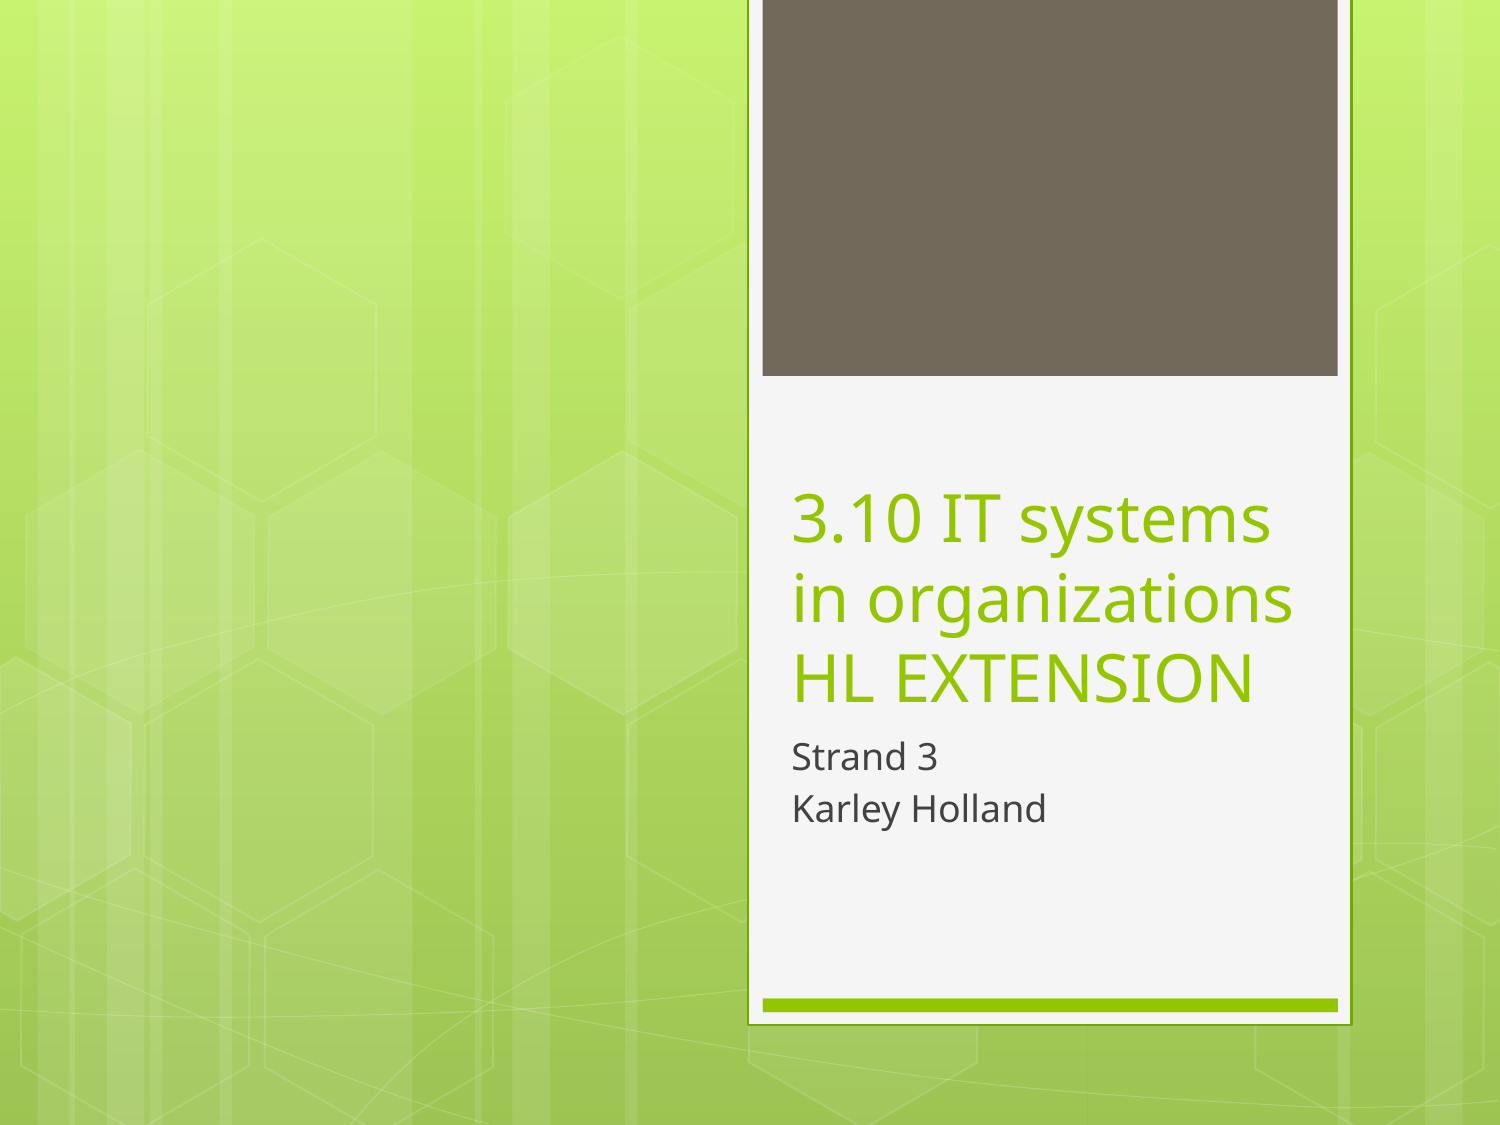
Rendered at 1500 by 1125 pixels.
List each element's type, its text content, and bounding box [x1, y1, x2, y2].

title 3.10 IT systems in organizations HL EXTENSION [776, 444, 1320, 724]
subtitle Strand 3 Karley Holland [776, 725, 1320, 933]
